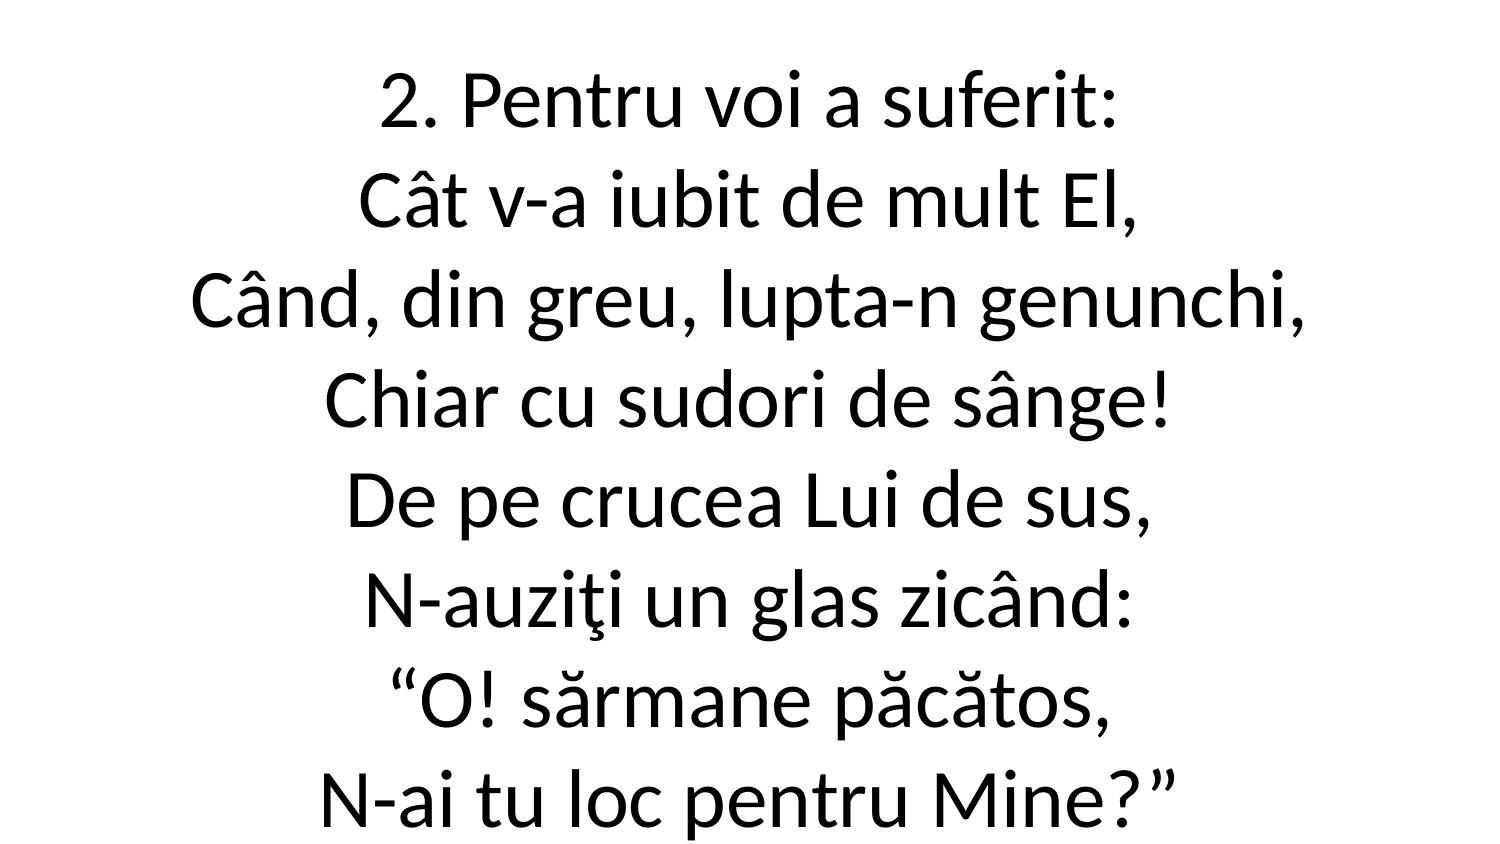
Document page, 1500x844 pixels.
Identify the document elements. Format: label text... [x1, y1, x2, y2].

text_box 2. Pentru voi a suferit: Cât v-a iubit de mult El, Când, din greu, lupta-n genunchi, Chiar cu sudori de sânge! De pe crucea Lui de sus, N-auziţi un glas zicând: “O! sărmane păcătos, N-ai tu loc pentru Mine?” [175, 0, 1325, 844]
